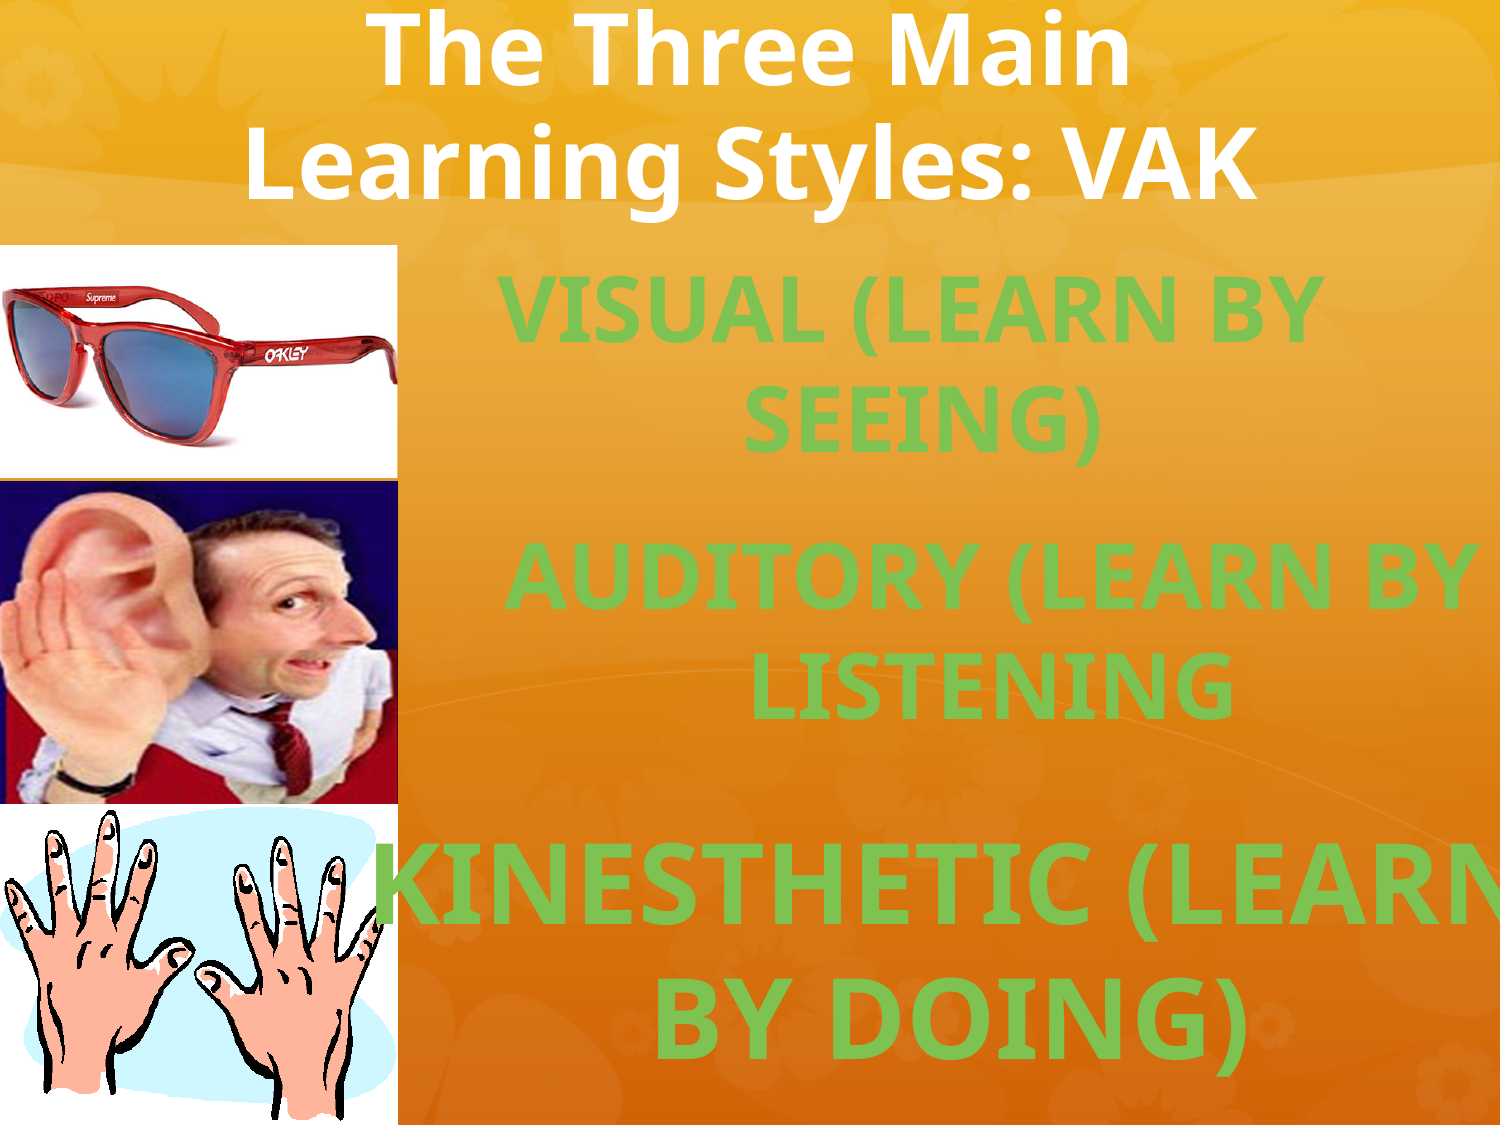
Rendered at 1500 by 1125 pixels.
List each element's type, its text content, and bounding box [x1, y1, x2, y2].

text_box KINESTHETIC (LEARN BY DOING) [412, 805, 1500, 1090]
text_box VISUAL (LEARN BY SEEING) [482, 243, 1365, 479]
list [0, 245, 398, 472]
picture [0, 0, 1500, 1125]
title The Three Main Learning Styles: VAK [127, 14, 1372, 203]
text_box AUDITORY (LEARN BY LISTENING [489, 510, 1497, 746]
